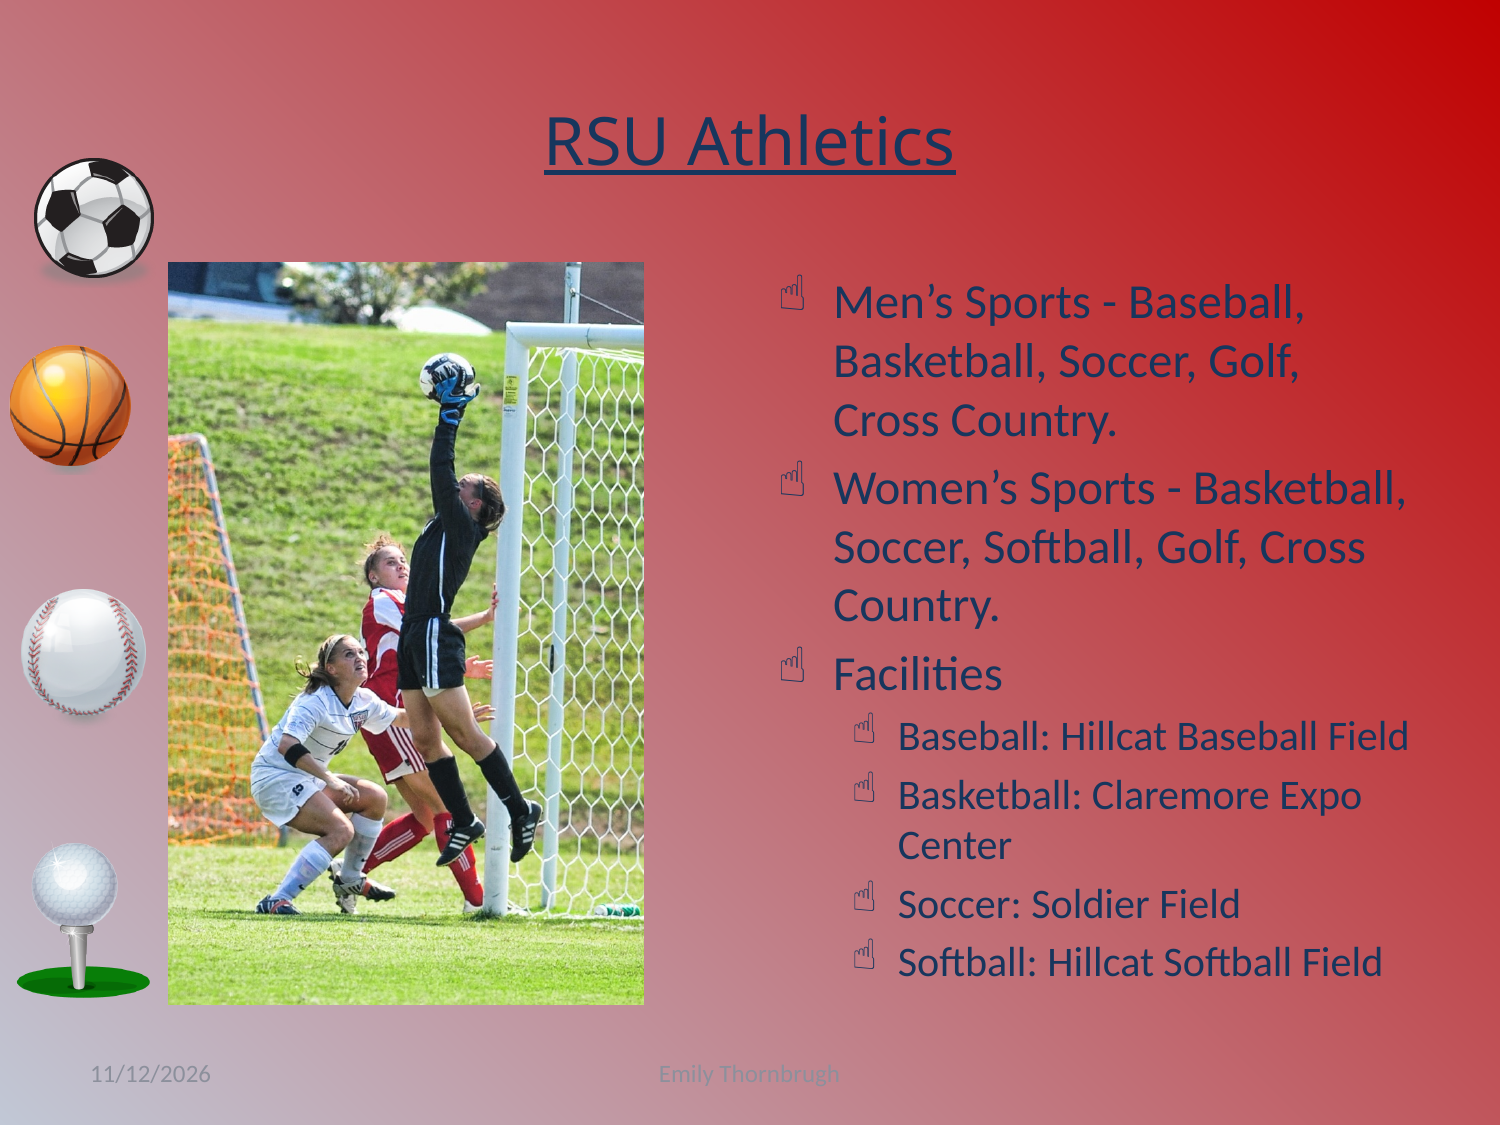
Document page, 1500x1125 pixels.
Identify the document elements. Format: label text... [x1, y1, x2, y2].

title RSU Athletics [75, 45, 1425, 233]
picture [24, 149, 163, 288]
footer Emily Thornbrugh [512, 1042, 988, 1103]
picture [0, 837, 163, 1001]
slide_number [75, 1042, 425, 1103]
picture [0, 574, 166, 741]
list Men’s Sports - Baseball, Basketball, Soccer, Golf, Cross Country. Women’s Sports - Basketball, Soccer, Softball, Golf, Cross Country. Facilities Baseball: Hillcat Baseball Field Basketball: Claremore Expo Center Soccer: Soldier Field Softball: Hillcat Softball Field [762, 262, 1425, 1005]
picture [0, 337, 138, 476]
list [168, 262, 645, 1006]
